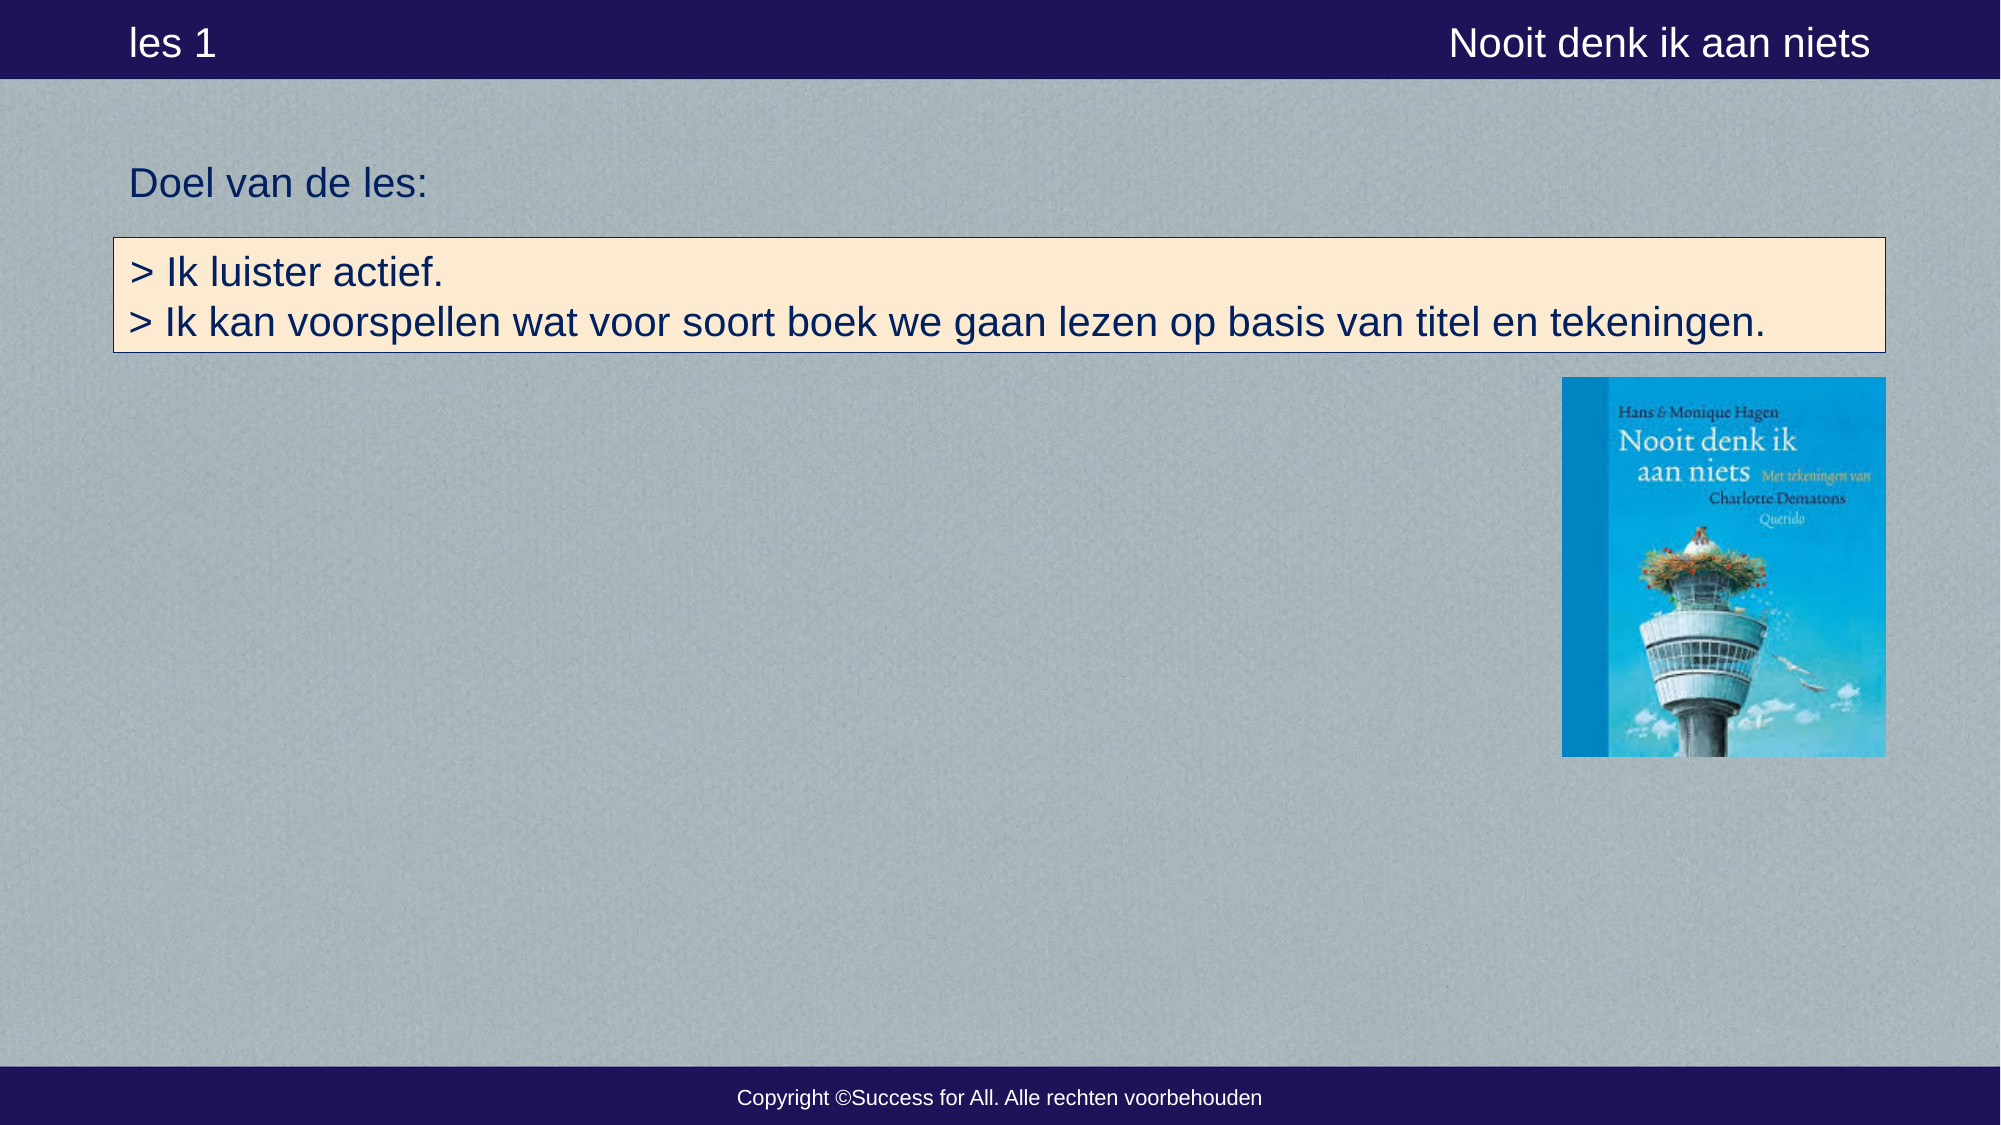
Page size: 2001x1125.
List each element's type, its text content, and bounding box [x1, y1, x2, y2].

text_box Doel van de les: [113, 148, 1635, 214]
text_box les 1 [114, 8, 354, 73]
text_box Nooit denk ik aan niets [999, 8, 1886, 73]
text_box Copyright ©Success for All. Alle rechten voorbehouden [0, 1076, 2000, 1125]
text_box > Ik luister actief. > Ik kan voorspellen wat voor soort boek we gaan lezen op basis van titel en tekeningen. [113, 237, 1886, 353]
picture [0, 0, 2001, 1125]
